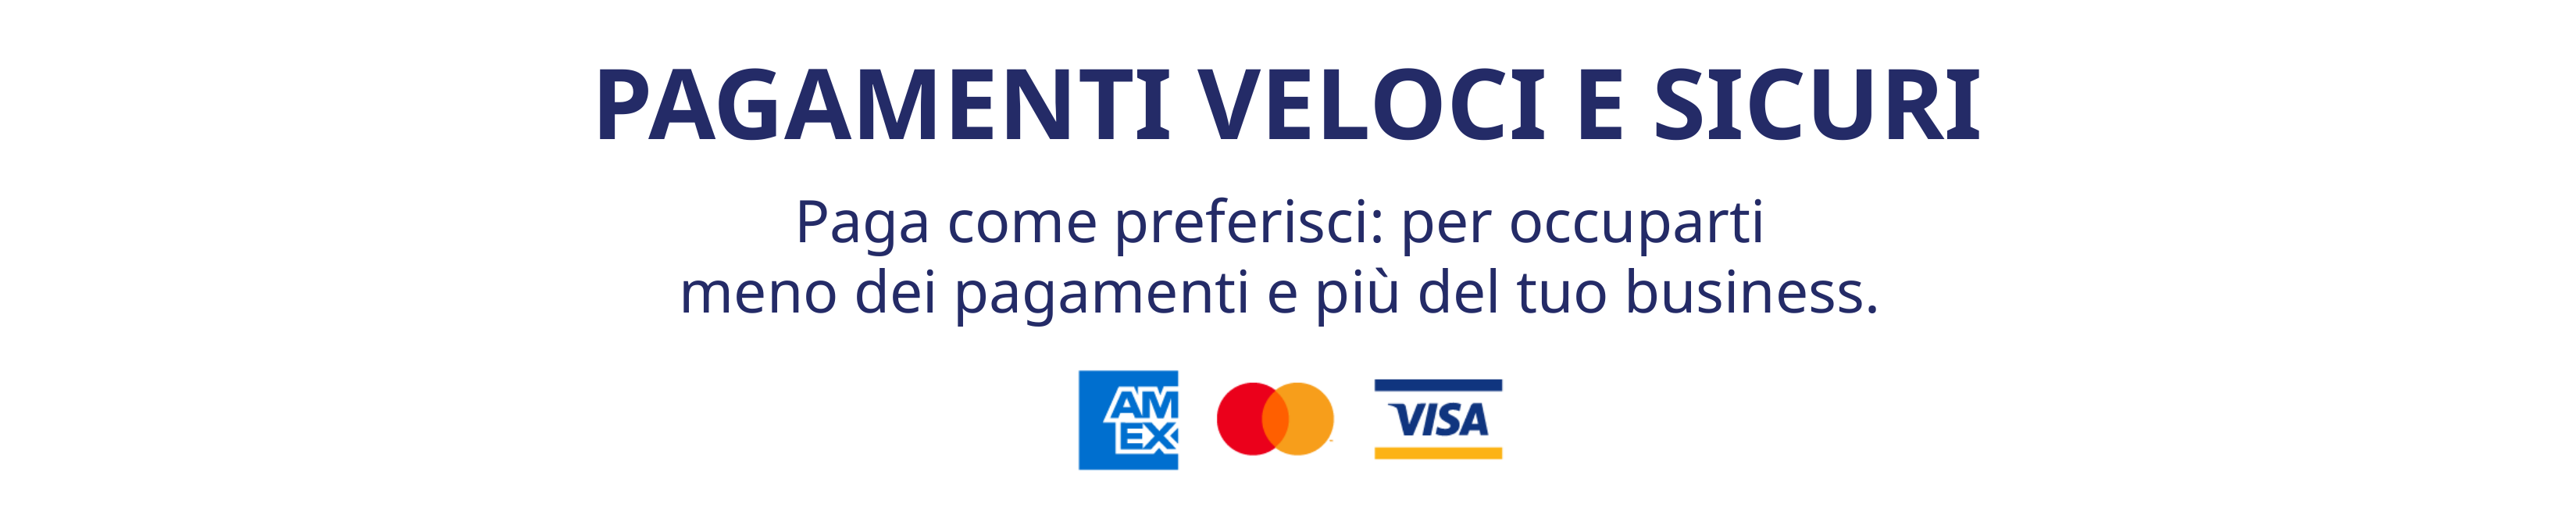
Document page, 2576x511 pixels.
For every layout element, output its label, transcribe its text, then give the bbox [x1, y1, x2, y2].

text_box PAGAMENTI VELOCI E SICURI [0, 36, 2576, 166]
picture [1037, 333, 1539, 509]
text_box Paga come preferisci: per occuparti meno dei pagamenti e più del tuo business. [102, 178, 2474, 331]
